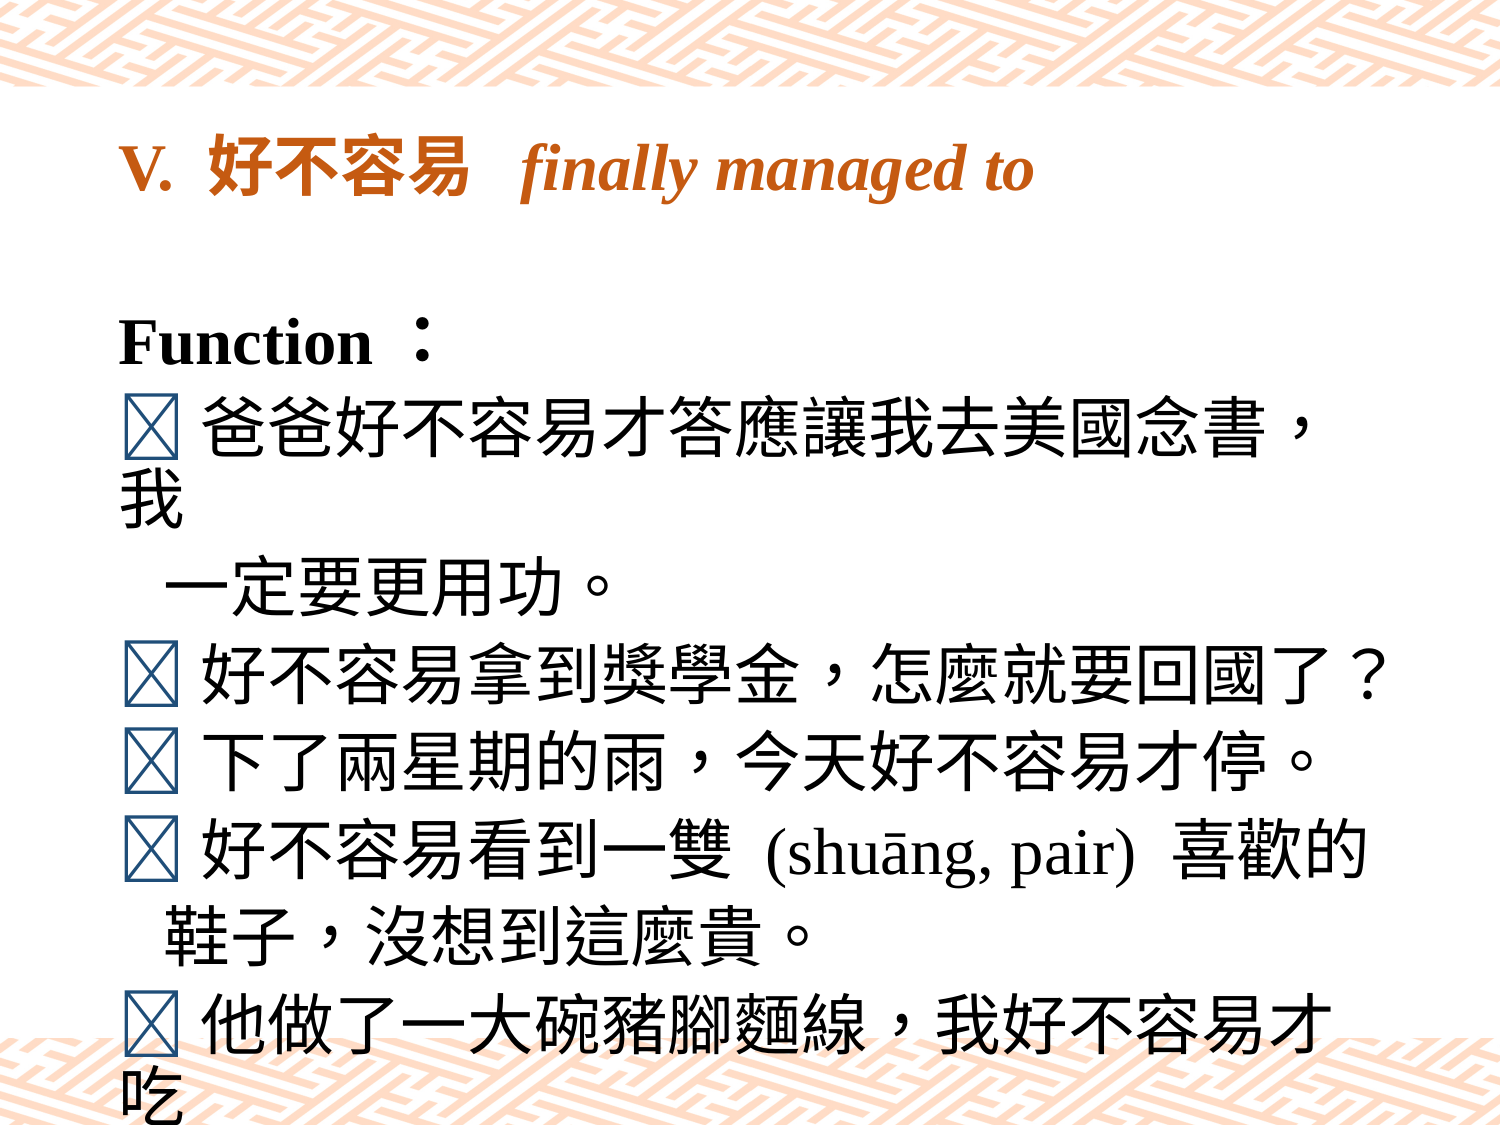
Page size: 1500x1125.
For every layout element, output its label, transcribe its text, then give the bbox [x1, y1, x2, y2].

list Function： 爸爸好不容易才答應讓我去美國念書，我 一定要更用功。 好不容易拿到獎學金，怎麼就要回國了？ 下了兩星期的雨，今天好不容易才停。 好不容易看到一雙 (shuāng, pair) 喜歡的 鞋子，沒想到這麼貴。 他做了一大碗豬腳麵線，我好不容易才吃 完。 [103, 299, 1397, 1014]
title V. 好不容易 finally managed to [103, 59, 1397, 278]
picture [0, 0, 1500, 1125]
